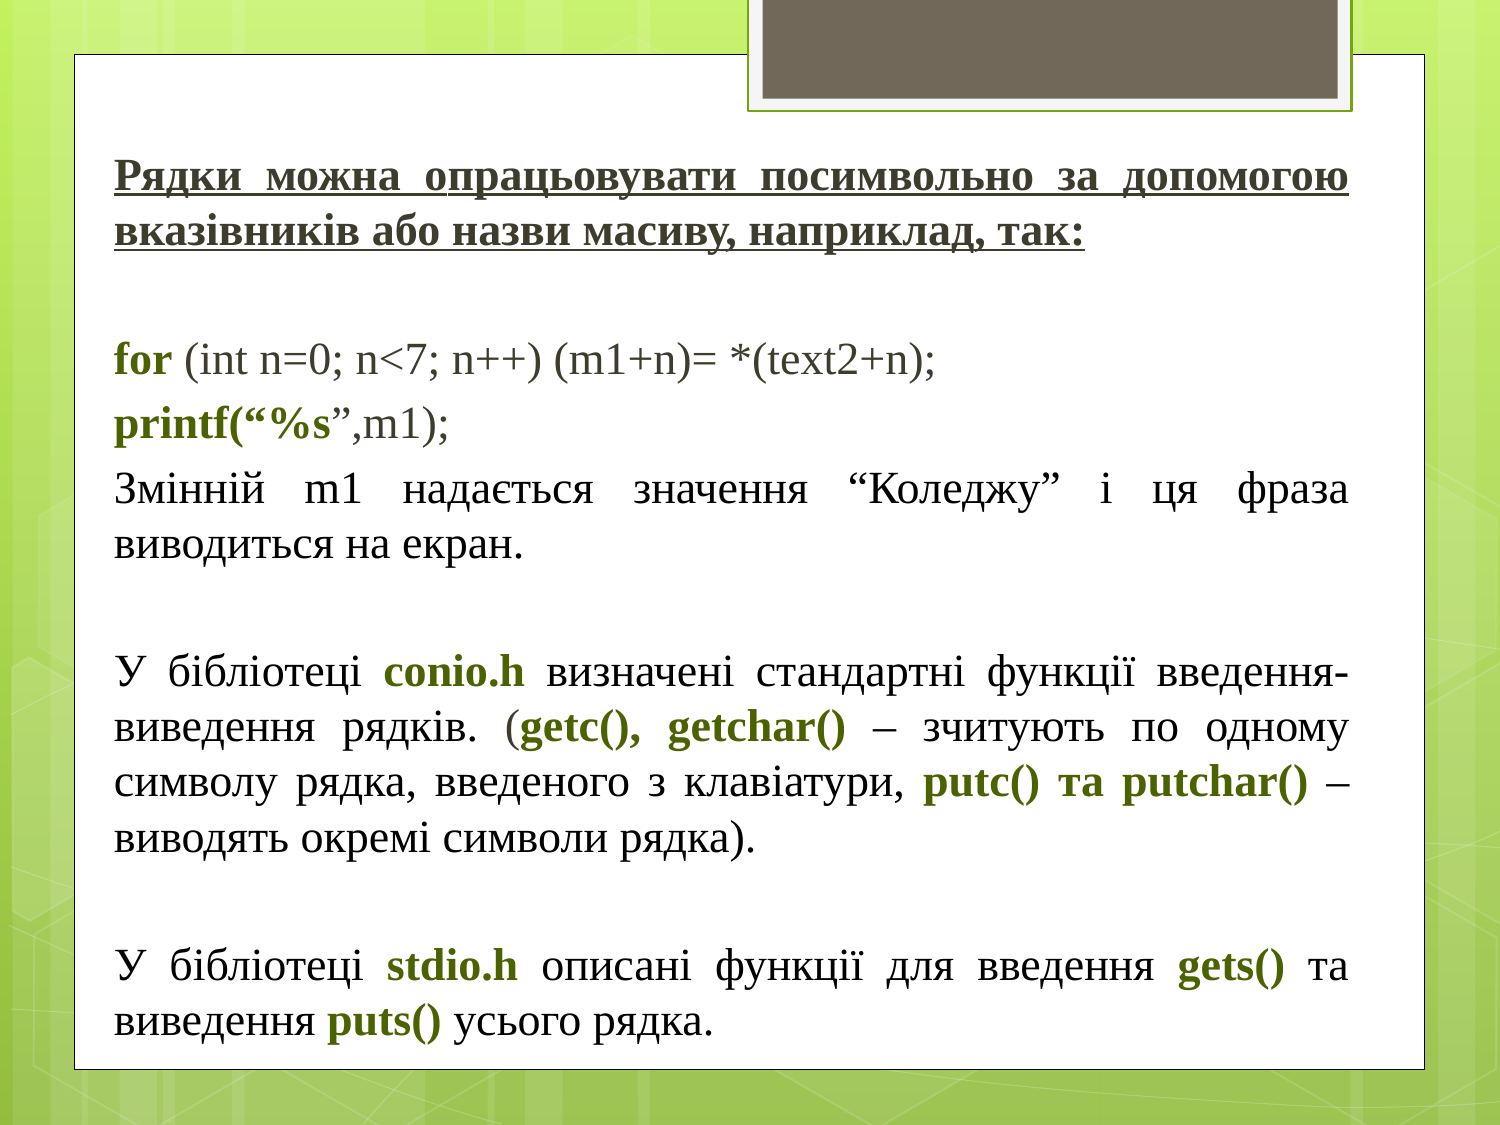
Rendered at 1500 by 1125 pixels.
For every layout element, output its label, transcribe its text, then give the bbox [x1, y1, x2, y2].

list Рядки можна опрацьовувати посимвольно за допомогою вказівників або назви масиву, наприклад, так: for (int n=0; n<7; n++) (m1+n)= *(text2+n); printf(“%s”,m1); Змінній m1 надається значення “Коледжу” і ця фраза виводиться на екран. У бібліотеці conio.h визначені стандартні функції введення-виведення рядків. (getc(), getchar() – зчитують по одному символу рядка, введеного з клавіатури, putc() та putchar() – виводять окремі символи рядка). У бібліотеці stdio.h описані функції для введення gets() та виведення puts() усього рядка. [88, 137, 1365, 1071]
